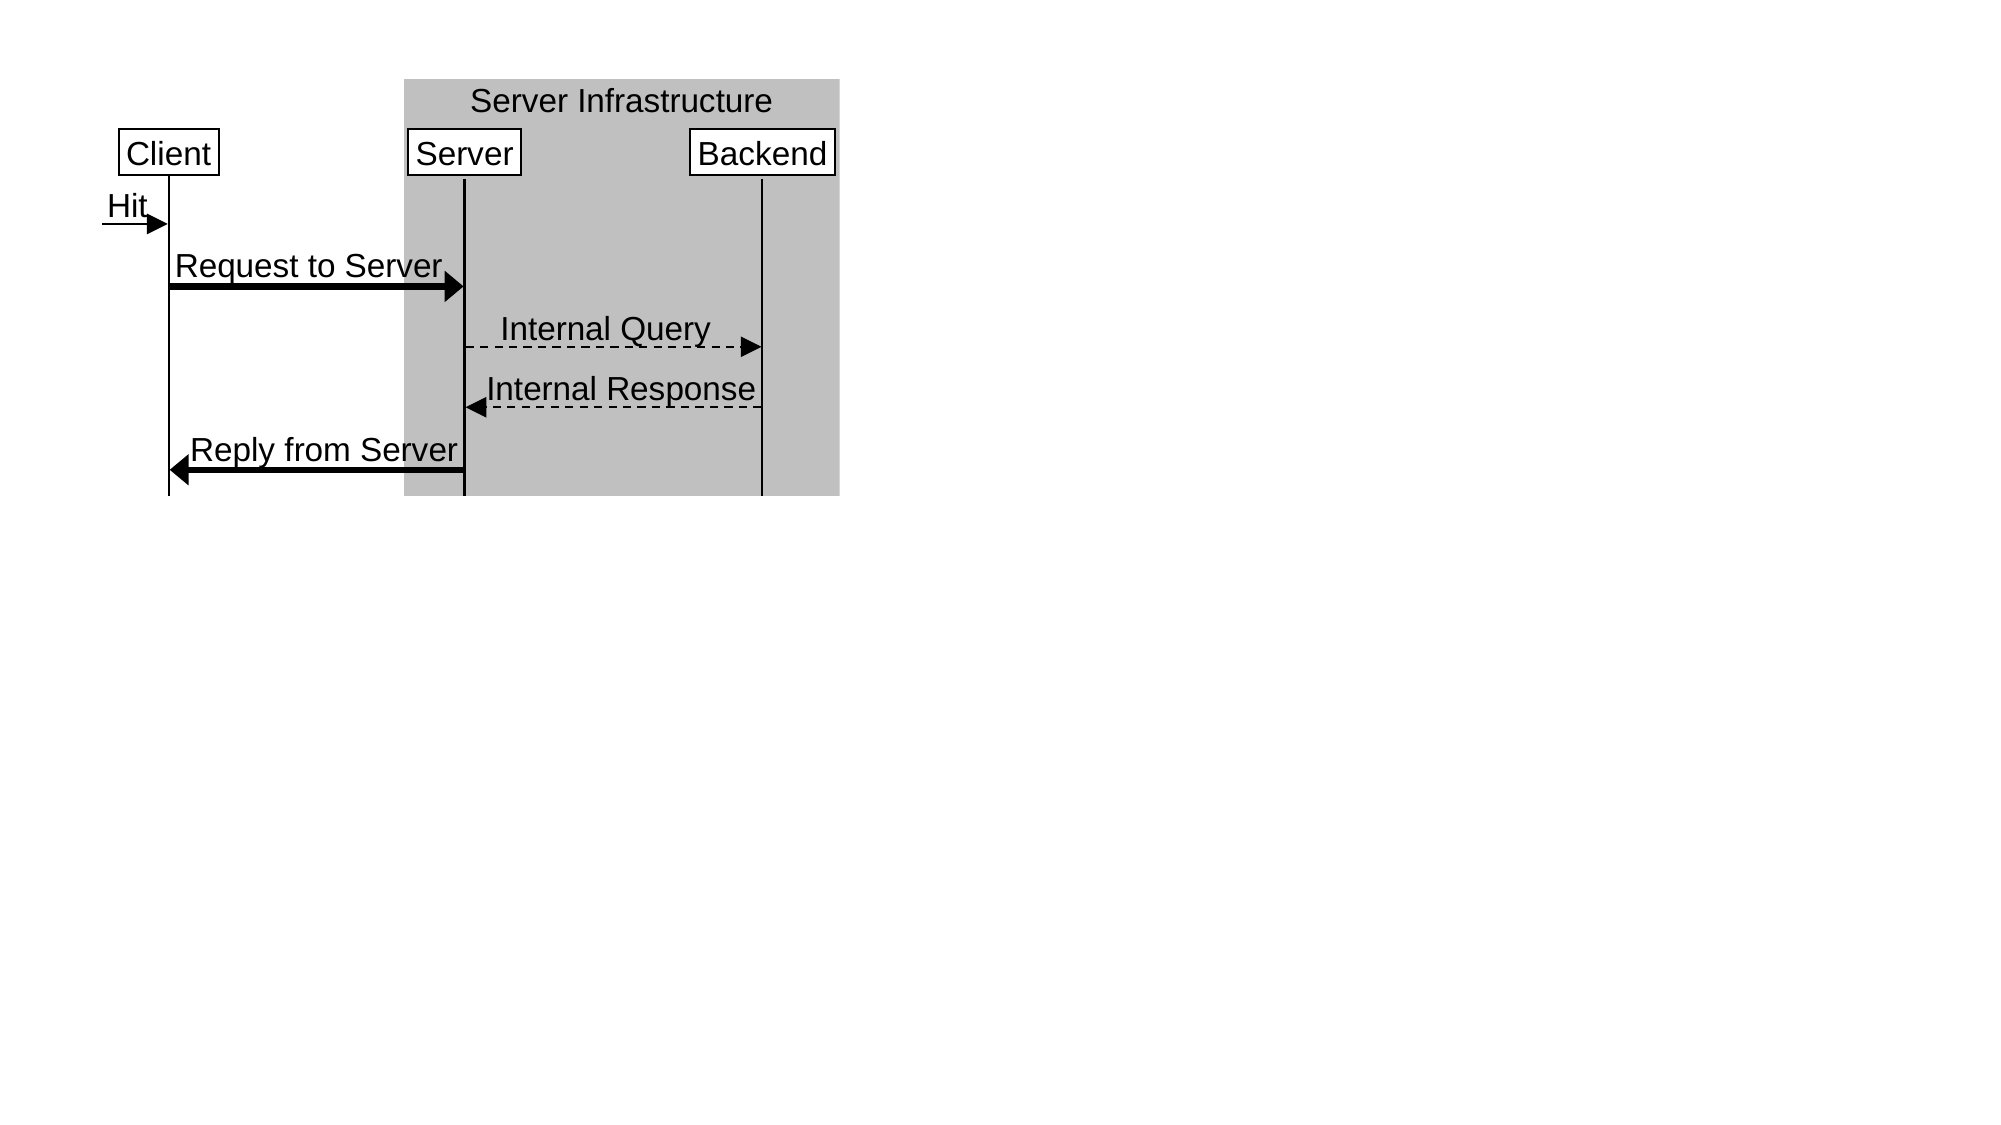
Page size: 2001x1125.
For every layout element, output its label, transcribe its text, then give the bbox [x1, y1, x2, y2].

text_box [74, 74, 880, 496]
text_box Reply from Server [187, 429, 461, 467]
text_box Internal Response [483, 368, 759, 407]
text_box Hit [105, 185, 150, 223]
text_box Server Infrastructure [404, 79, 840, 496]
text_box Request to Server [172, 245, 446, 283]
text_box Client [118, 129, 219, 175]
text_box Internal Query [498, 308, 714, 346]
text_box Server [408, 129, 521, 175]
text_box Backend [689, 129, 836, 175]
